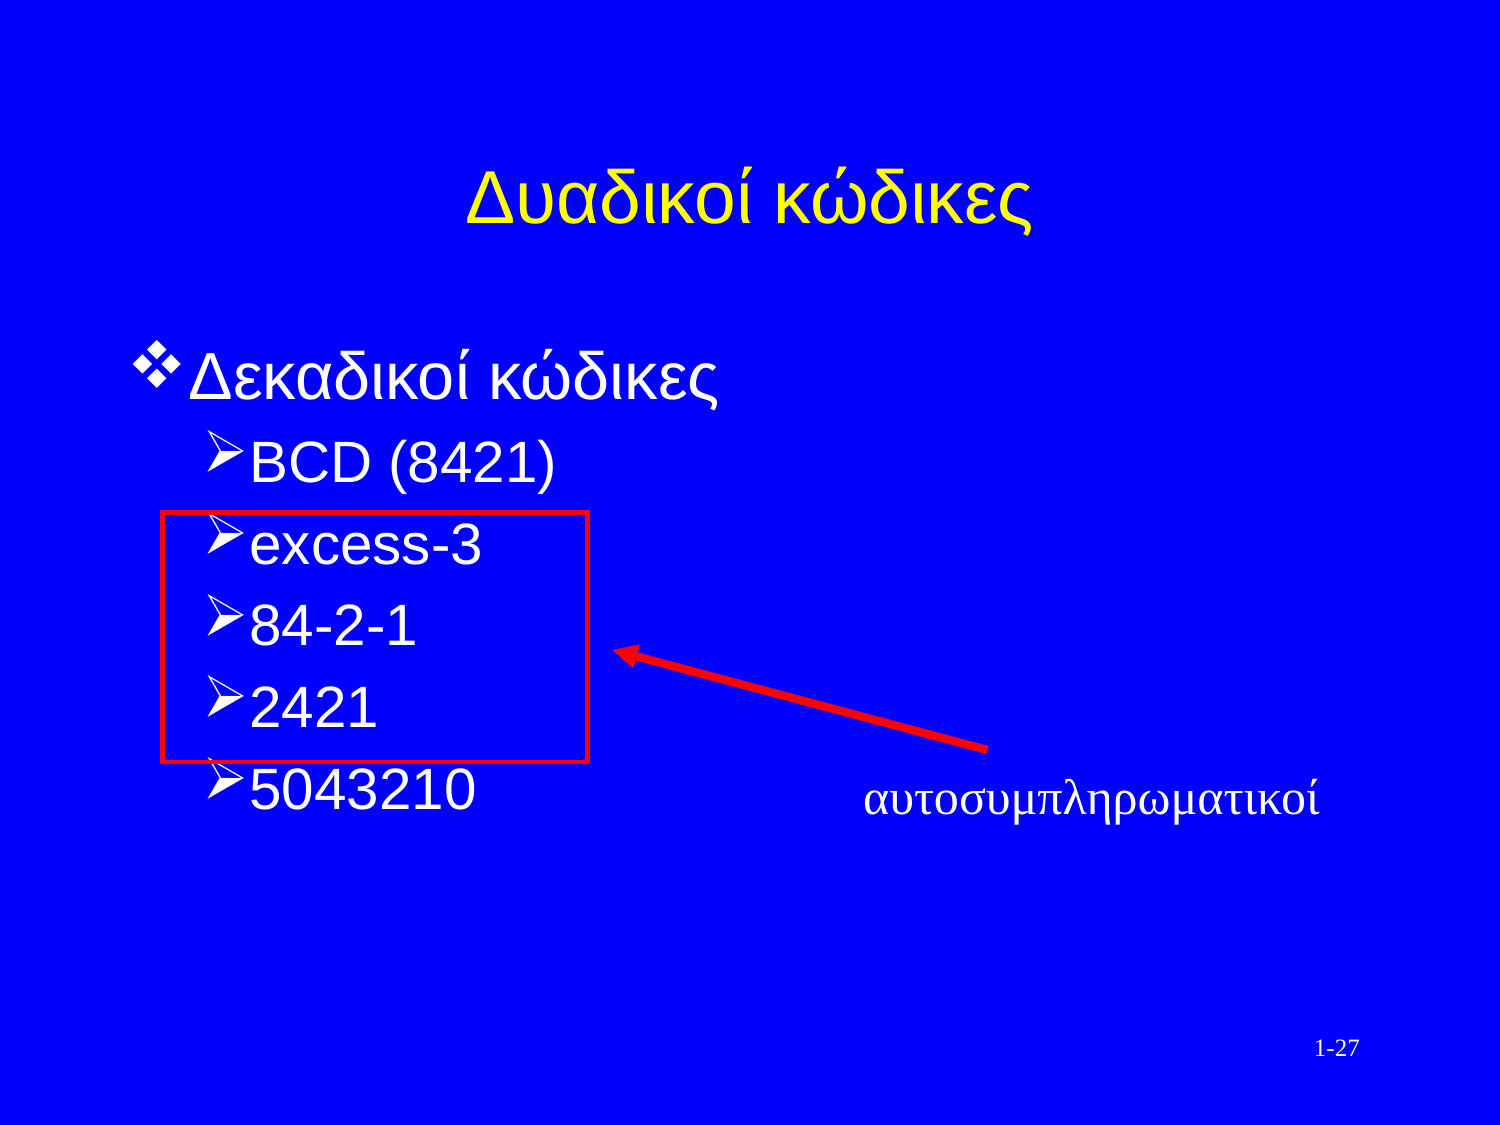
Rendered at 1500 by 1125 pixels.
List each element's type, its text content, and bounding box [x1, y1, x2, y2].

title Δυαδικοί κώδικες [112, 99, 1388, 288]
text_box [612, 647, 988, 751]
list Δεκαδικοί κώδικες BCD (8421) excess-3 84-2-1 2421 5043210 [112, 324, 1388, 1001]
text_box [162, 512, 588, 763]
text_box αυτοσυμπληρωματικοί [848, 756, 1335, 832]
